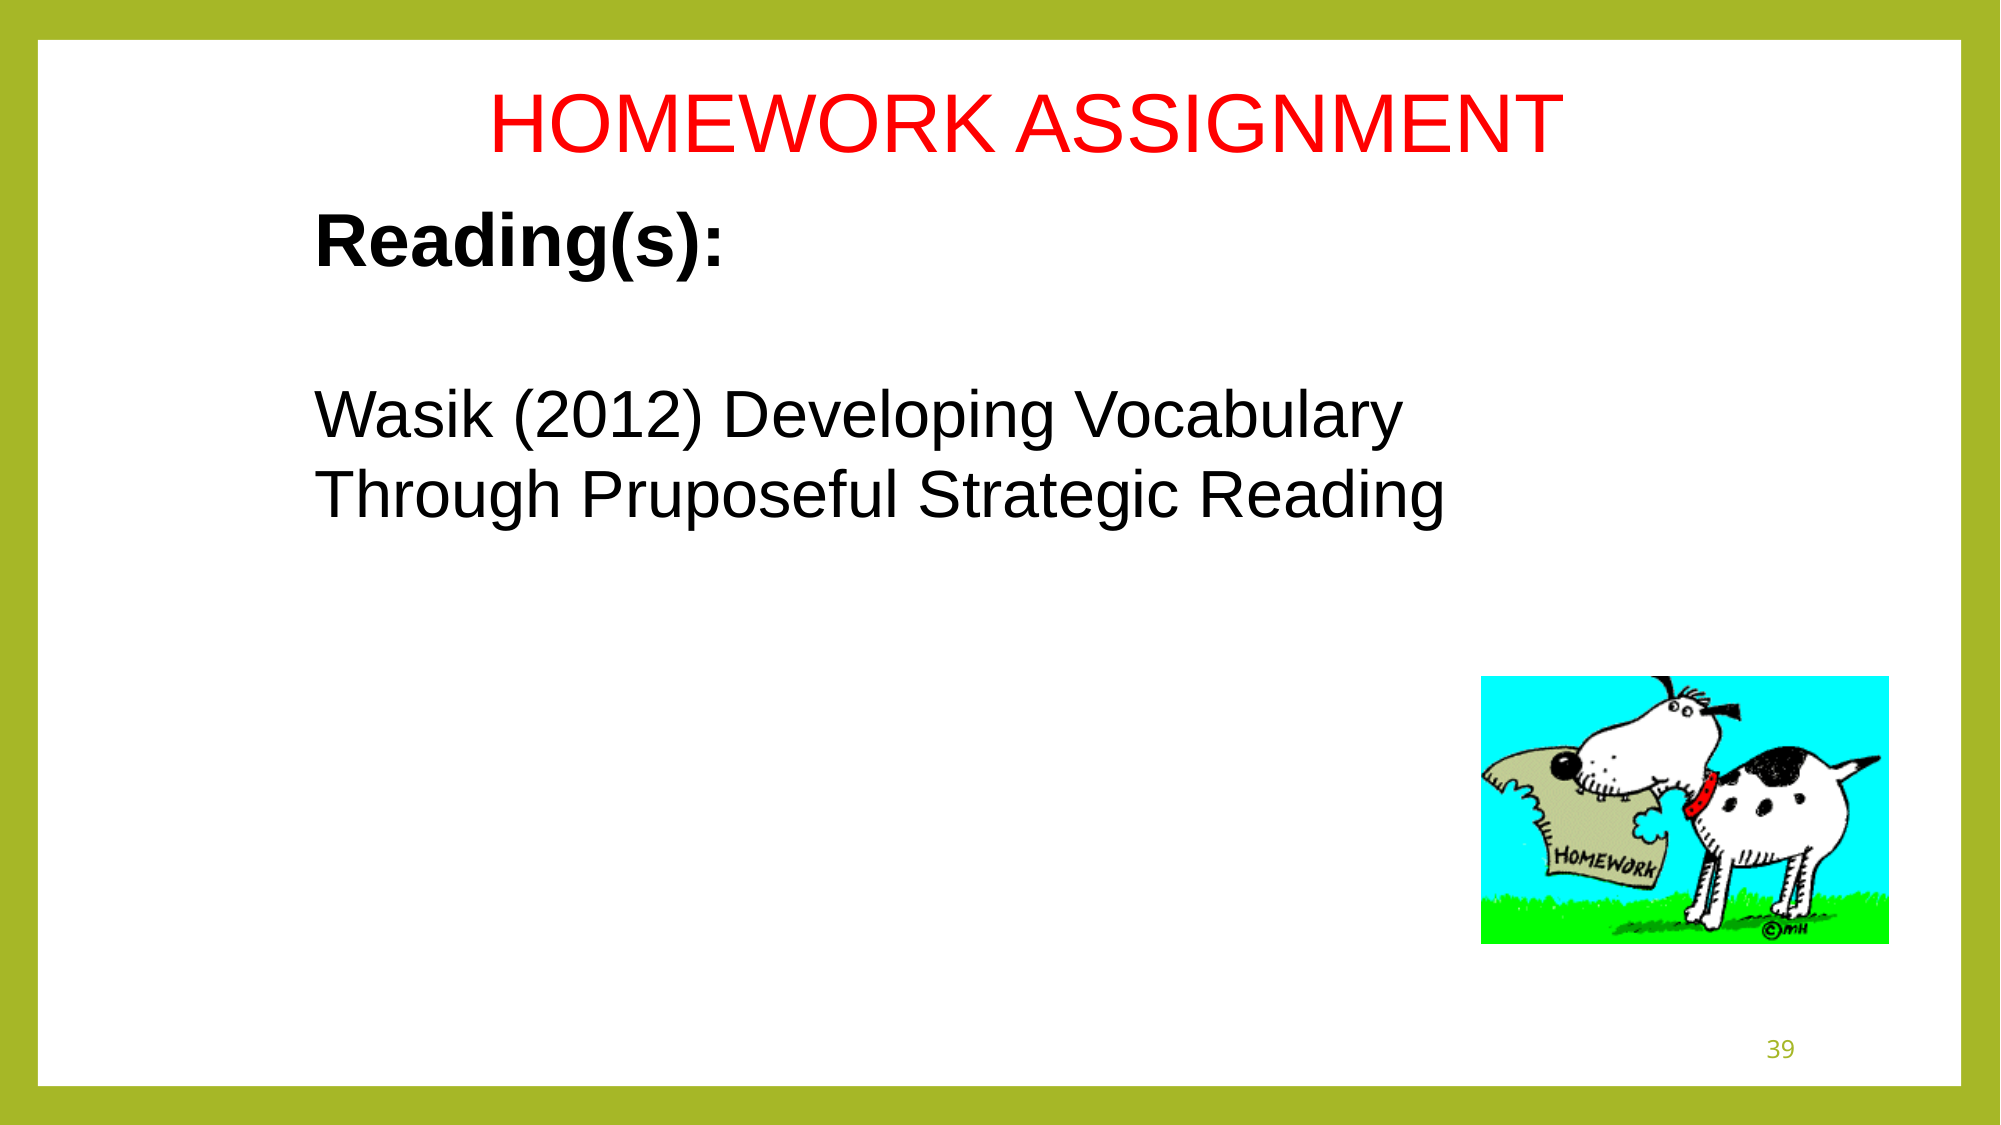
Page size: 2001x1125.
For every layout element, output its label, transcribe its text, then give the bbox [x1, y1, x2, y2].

text_box Reading(s): Wasik (2012) Developing Vocabulary Through Pruposeful Strategic Reading [299, 183, 1550, 967]
text_box HOMEWORK ASSIGNMENT [352, 24, 1702, 213]
picture [1480, 675, 1890, 944]
slide_number 39 [1530, 1020, 1811, 1081]
